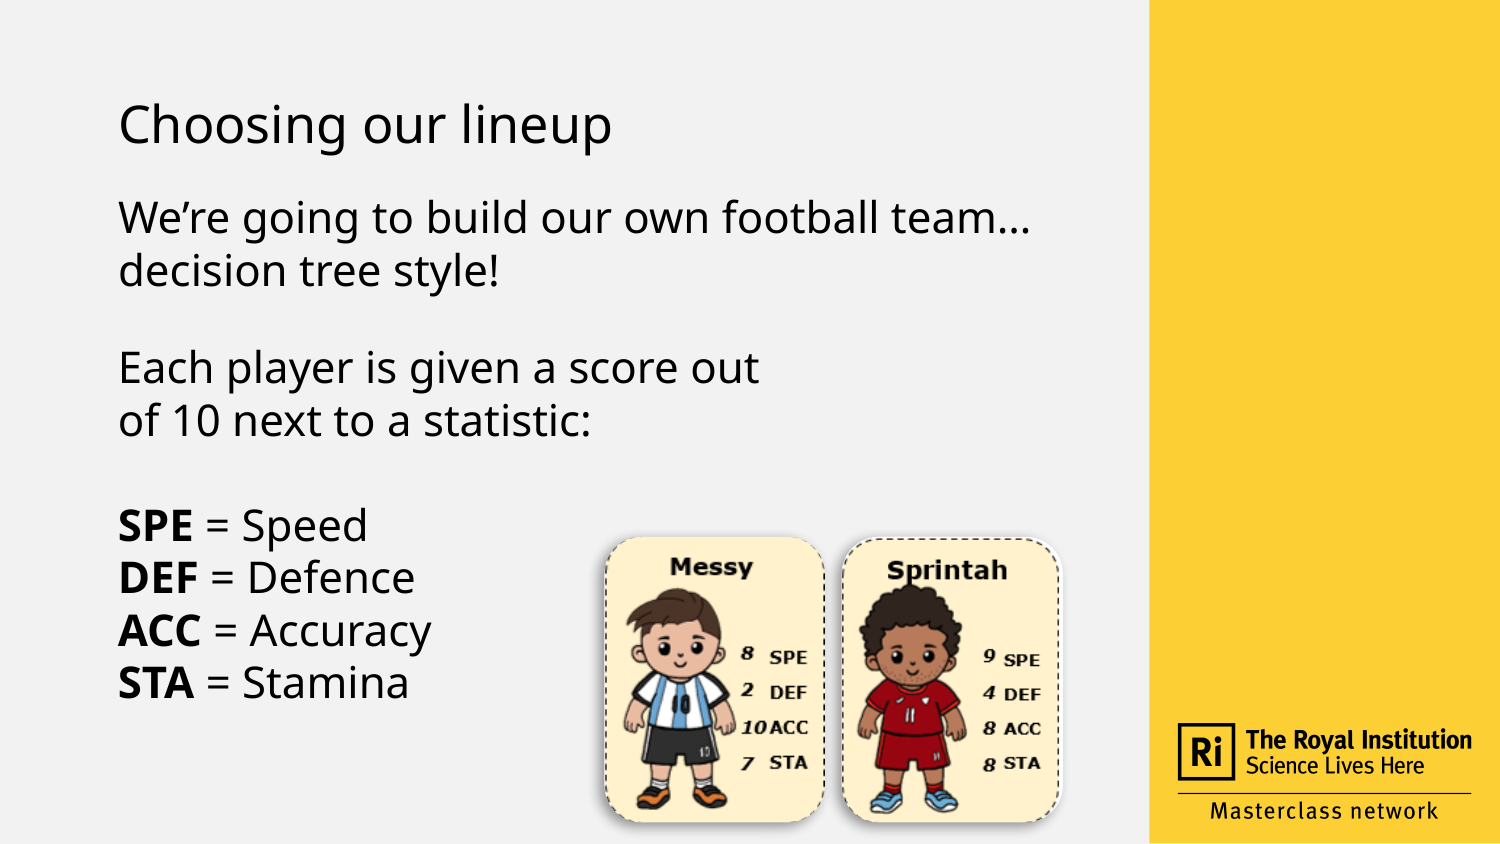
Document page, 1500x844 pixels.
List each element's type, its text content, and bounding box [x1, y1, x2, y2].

list We’re going to build our own football team… decision tree style! [103, 182, 1136, 799]
picture [604, 536, 825, 823]
picture [841, 536, 1063, 823]
text_box Each player is given a score out of 10 next to a statistic: SPE = Speed DEF = Defence ACC = Accuracy STA = Stamina [103, 332, 796, 715]
title Choosing our lineup [103, 44, 1397, 208]
picture [1149, 702, 1500, 844]
